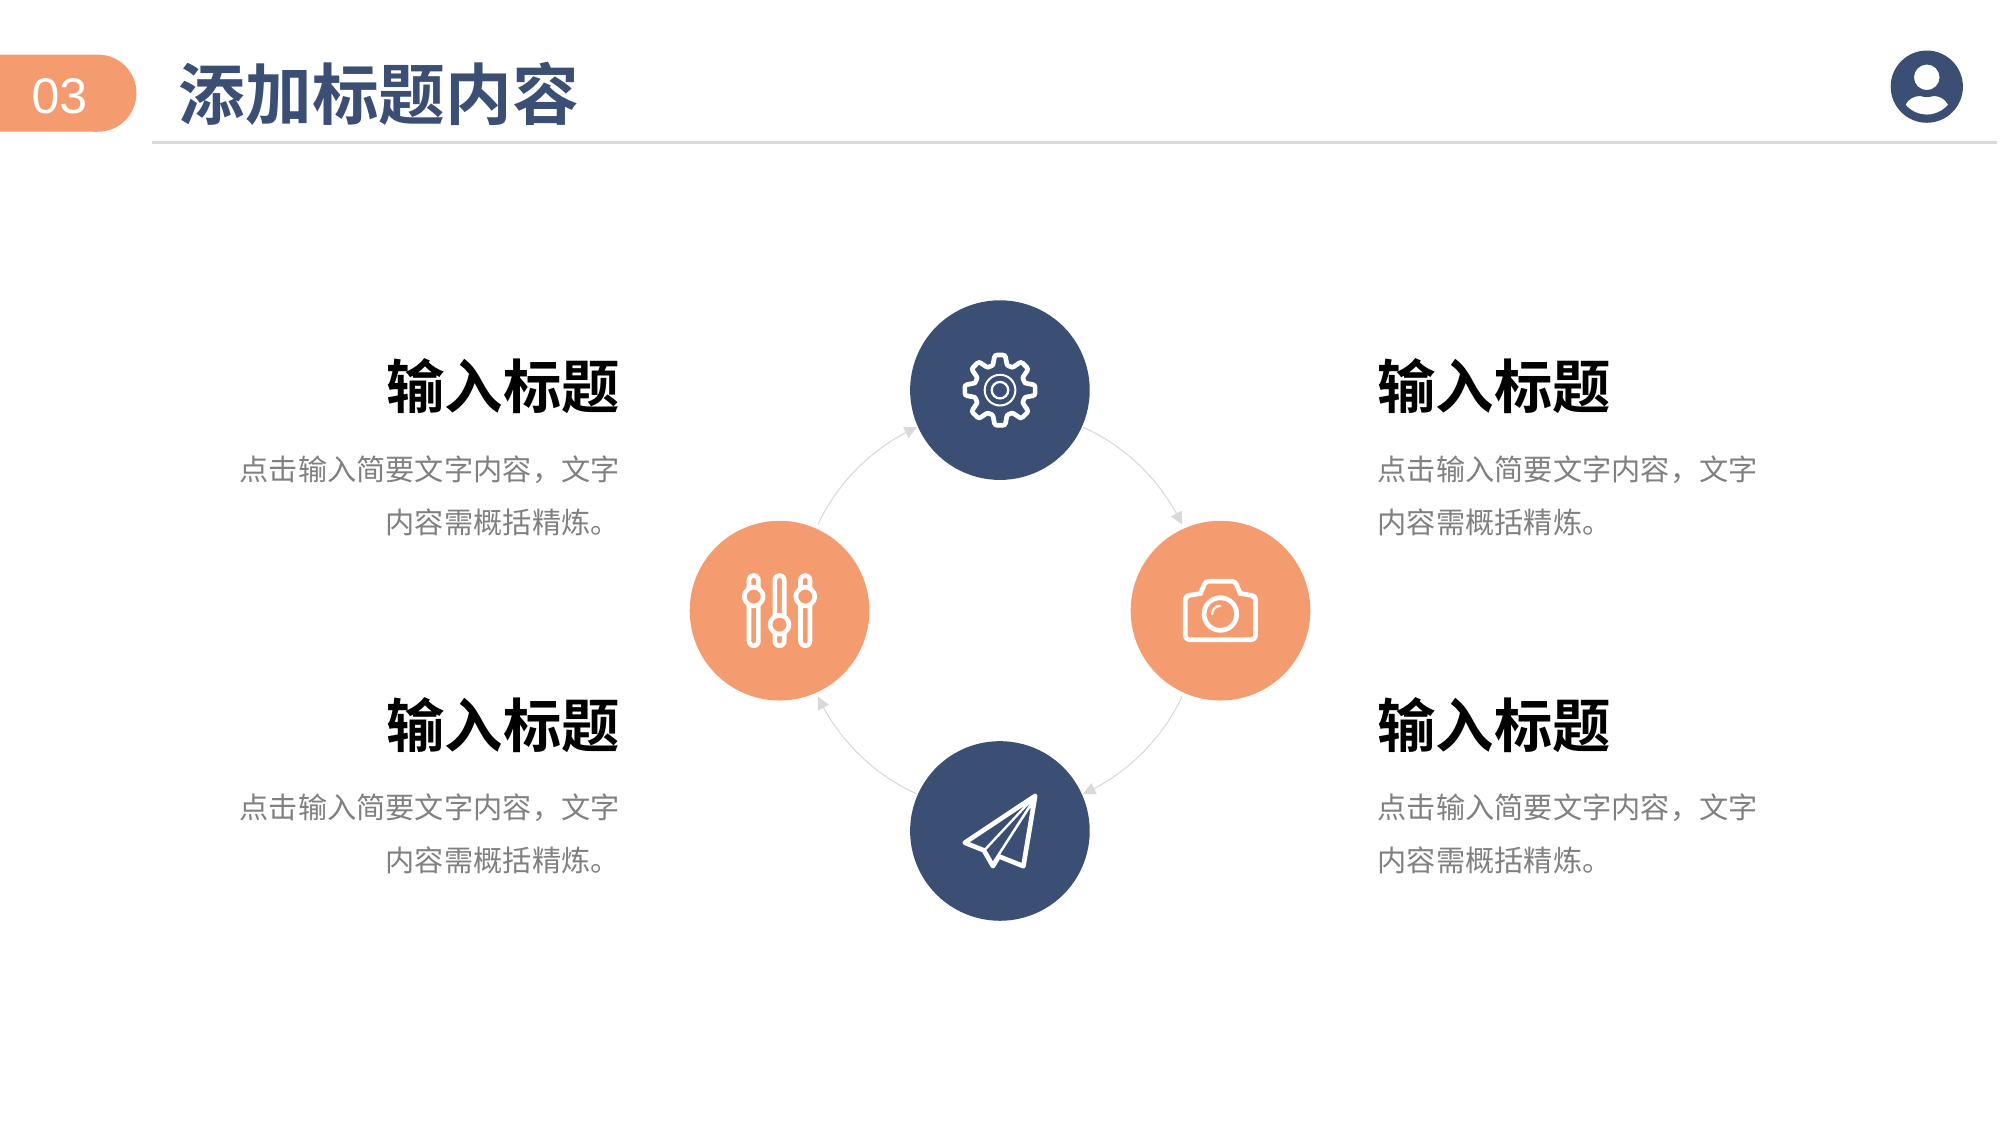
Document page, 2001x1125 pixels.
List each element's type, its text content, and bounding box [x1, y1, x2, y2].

text_box 输入标题 [1362, 343, 1711, 426]
text_box [0, 54, 137, 132]
text_box 输入标题 [287, 681, 635, 764]
text_box 点击输入简要文字内容，文字内容需概括精炼。 [1362, 426, 1796, 547]
text_box 添加标题内容 [163, 21, 655, 165]
text_box 输入标题 [1362, 681, 1711, 764]
text_box 点击输入简要文字内容，文字内容需概括精炼。 [1362, 764, 1796, 885]
text_box 输入标题 [287, 343, 635, 426]
text_box 点击输入简要文字内容，文字内容需概括精炼。 [203, 764, 635, 885]
text_box 03 [16, 55, 103, 131]
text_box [689, 300, 1311, 921]
text_box 点击输入简要文字内容，文字内容需概括精炼。 [203, 426, 635, 547]
